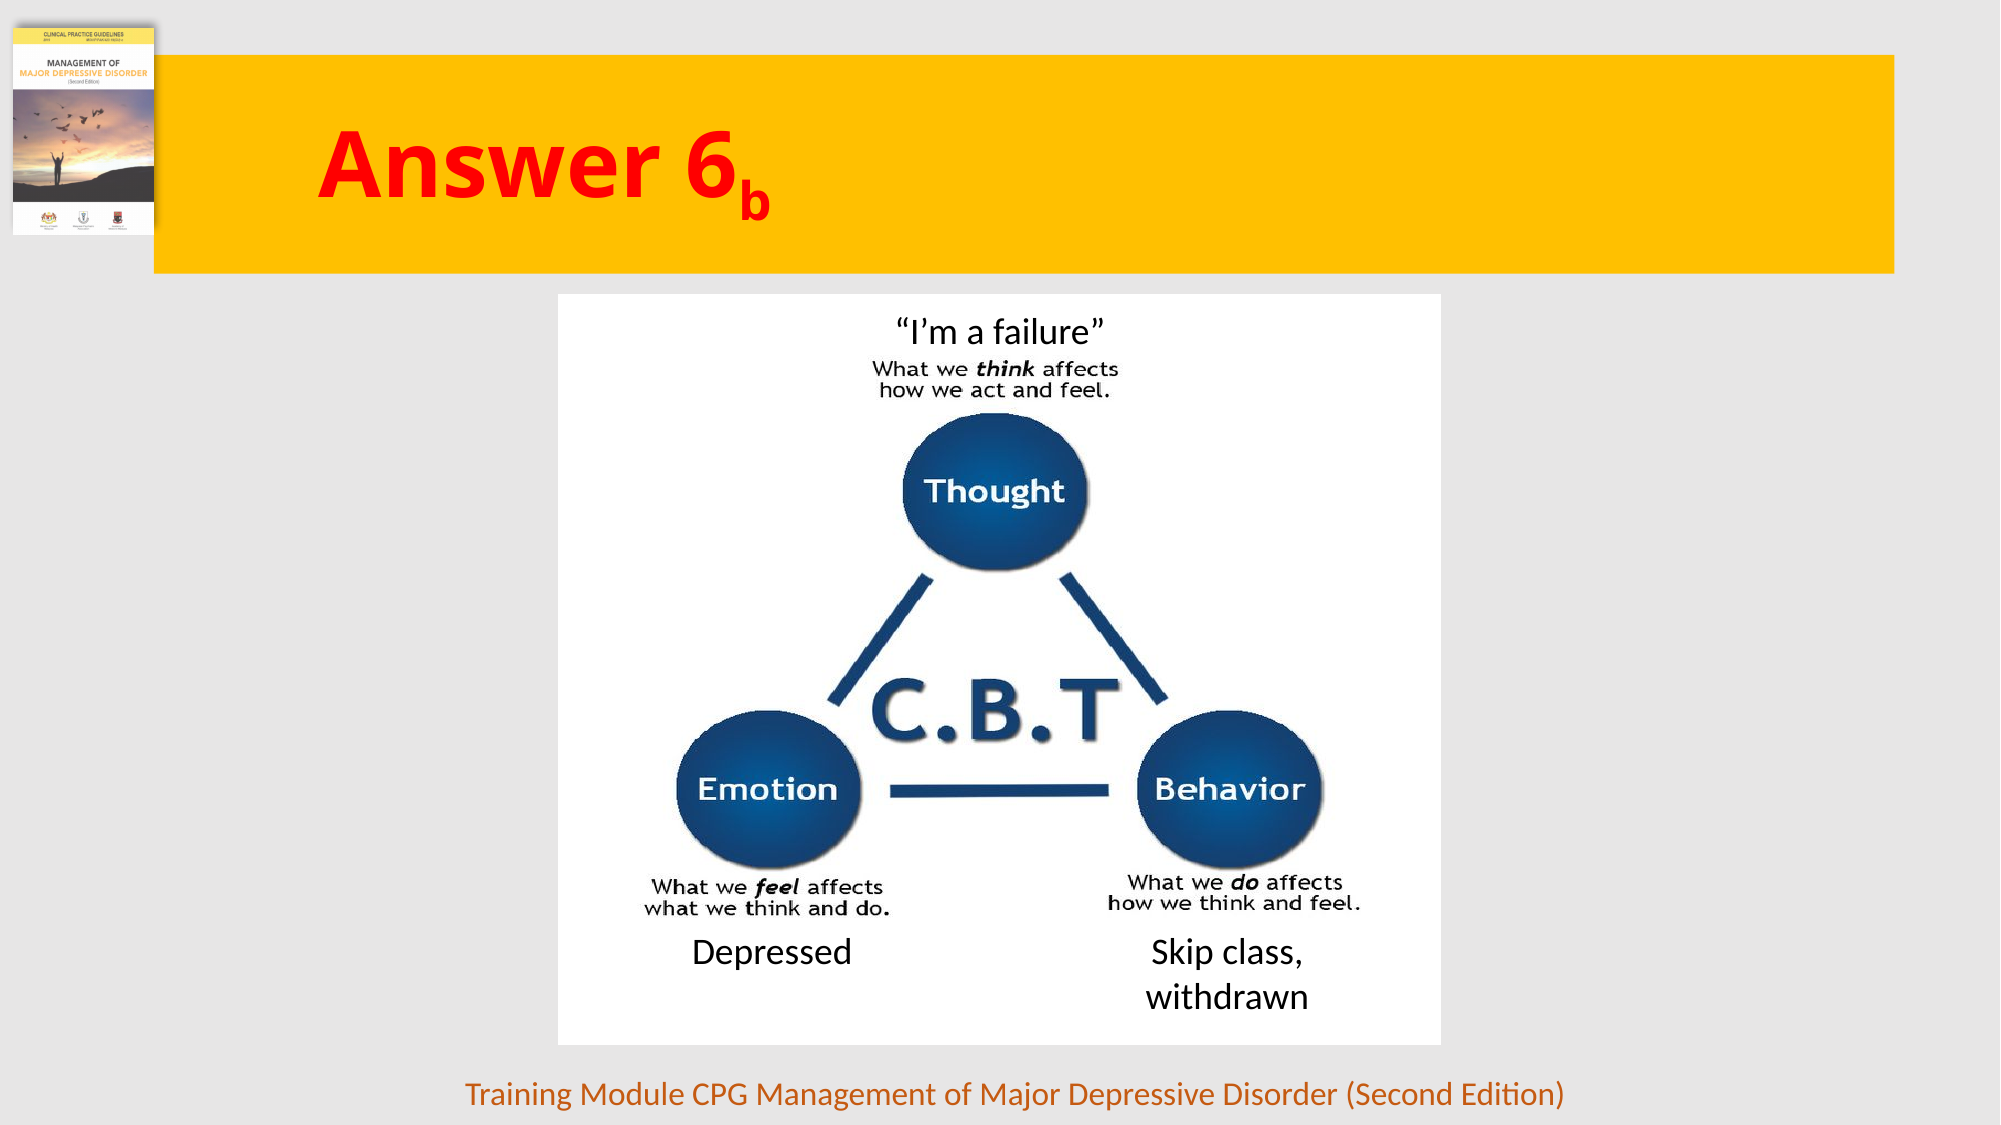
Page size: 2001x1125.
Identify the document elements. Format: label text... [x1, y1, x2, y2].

title Answer 6b [153, 54, 1895, 274]
picture [13, 28, 154, 235]
picture [558, 294, 1441, 1045]
text_box Training Module CPG Management of Major Depressive Disorder (Second Edition) [450, 1065, 1832, 1120]
